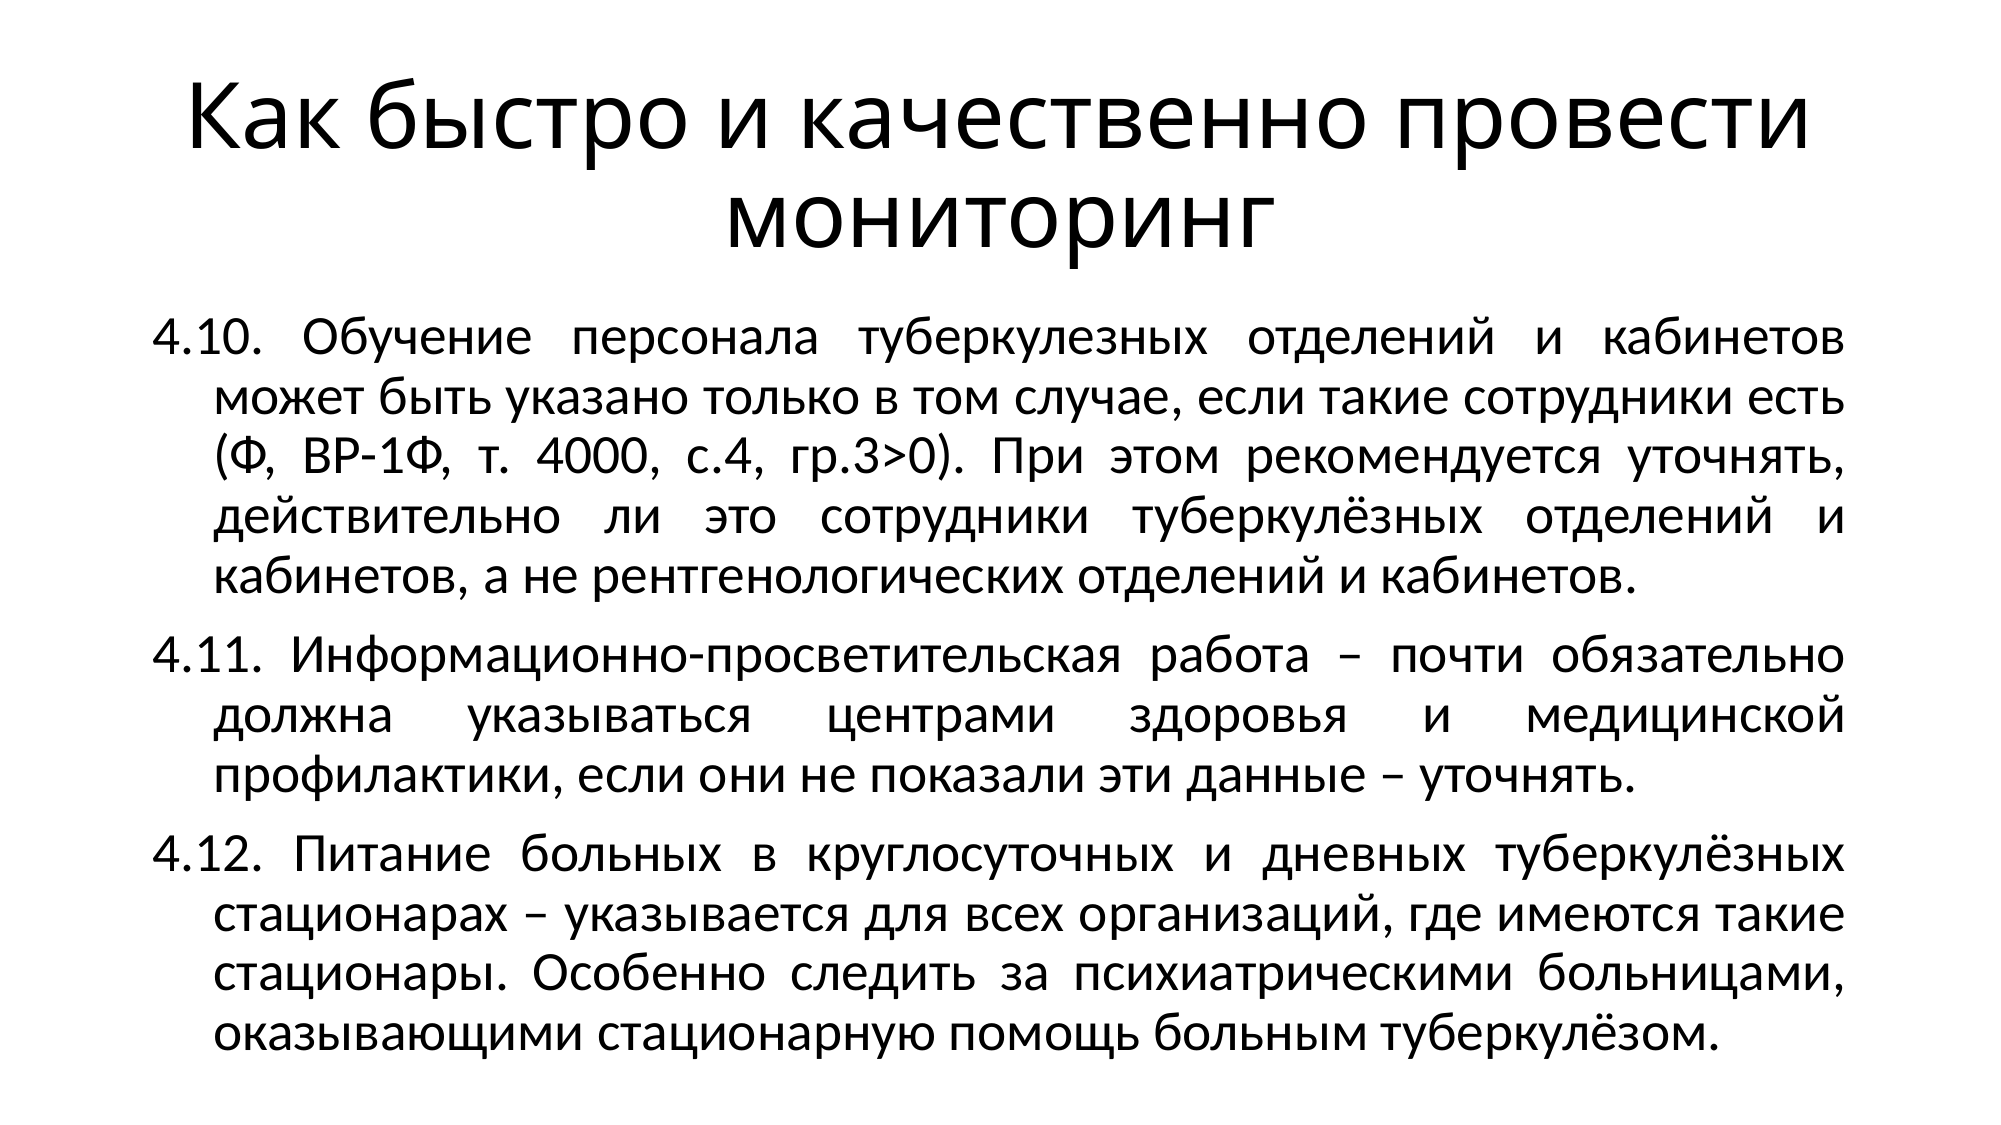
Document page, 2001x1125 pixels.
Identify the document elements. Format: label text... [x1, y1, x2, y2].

title Как быстро и качественно провести мониторинг [137, 59, 1863, 278]
list 4.10. Обучение персонала туберкулезных отделений и кабинетов может быть указано только в том случае, если такие сотрудники есть (Ф, ВР-1Ф, т. 4000, с.4, гр.3>0). При этом рекомендуется уточнять, действительно ли это сотрудники туберкулёзных отделений и кабинетов, а не рентгенологических отделений и кабинетов. 4.11. Информационно-просветительская работа – почти обязательно должна указываться центрами здоровья и медицинской профилактики, если они не показали эти данные – уточнять. 4.12. Питание больных в круглосуточных и дневных туберкулёзных стационарах – указывается для всех организаций, где имеются такие стационары. Особенно следить за психиатрическими больницами, оказывающими стационарную помощь больным туберкулёзом. [137, 299, 1863, 1100]
